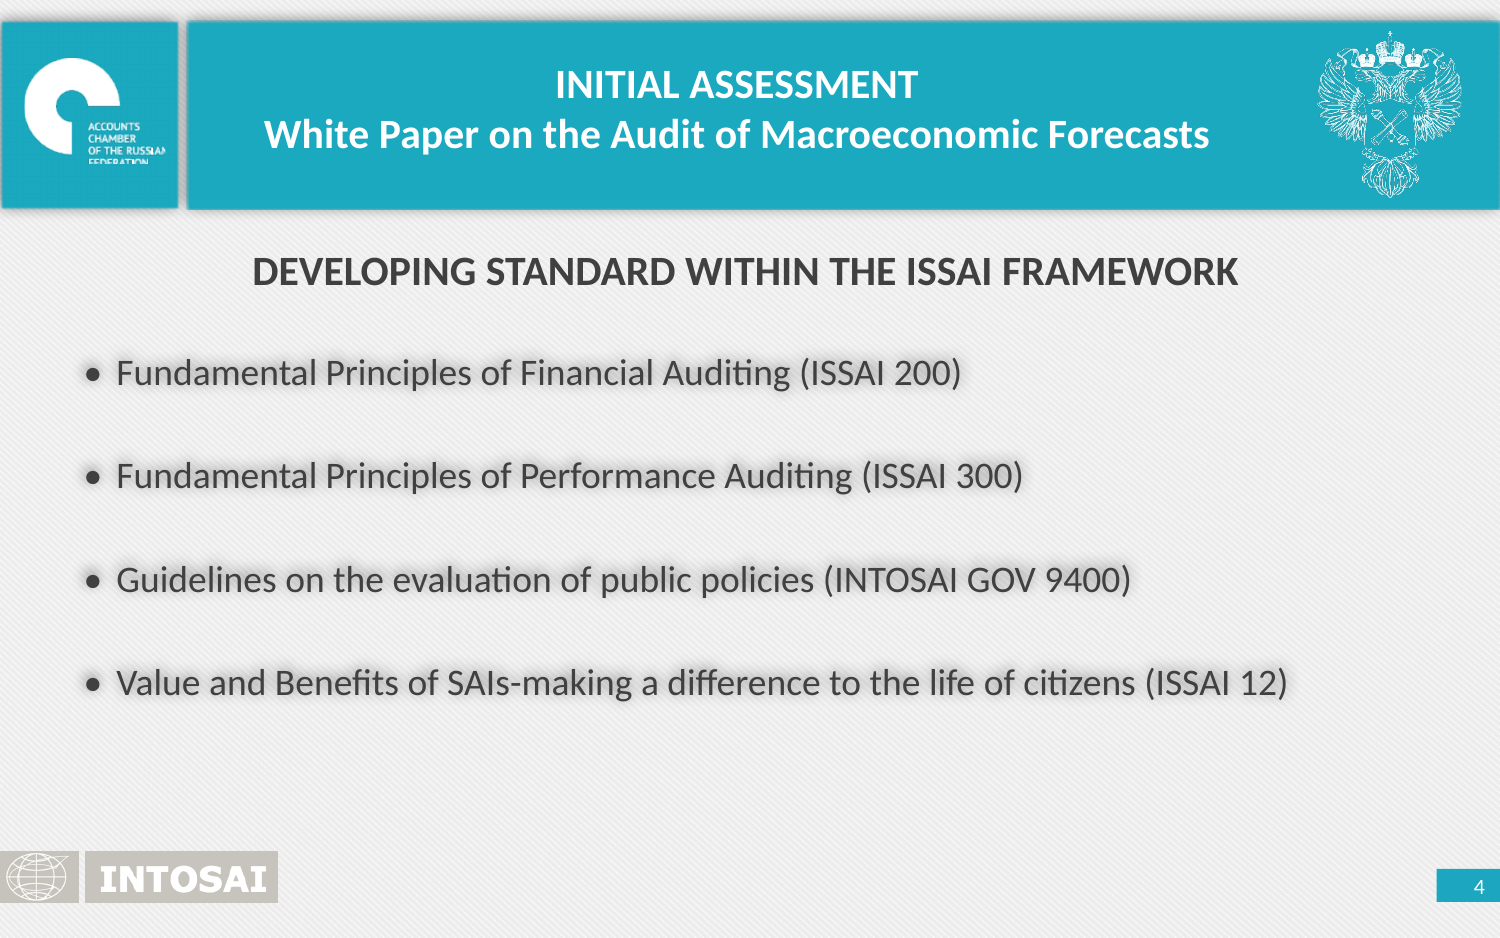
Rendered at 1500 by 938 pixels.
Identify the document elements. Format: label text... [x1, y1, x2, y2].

picture [0, 0, 1500, 938]
text_box INITIAL ASSESSMENT White Paper on the Audit of Macroeconomic Forecasts [219, 49, 1255, 165]
text_box • Fundamental Principles of Financial Auditing (ISSAI 200) • Fundamental Principles of Performance Auditing (ISSAI 300) • Guidelines on the evaluation of public policies (INTOSAI GOV 9400) • Value and Benefits of SAIs-making a difference to the life of citizens (ISSAI 12) [68, 334, 1481, 712]
text_box DEVELOPING STANDARD WITHIN THE ISSAI FRAMEWORK [237, 236, 1371, 302]
